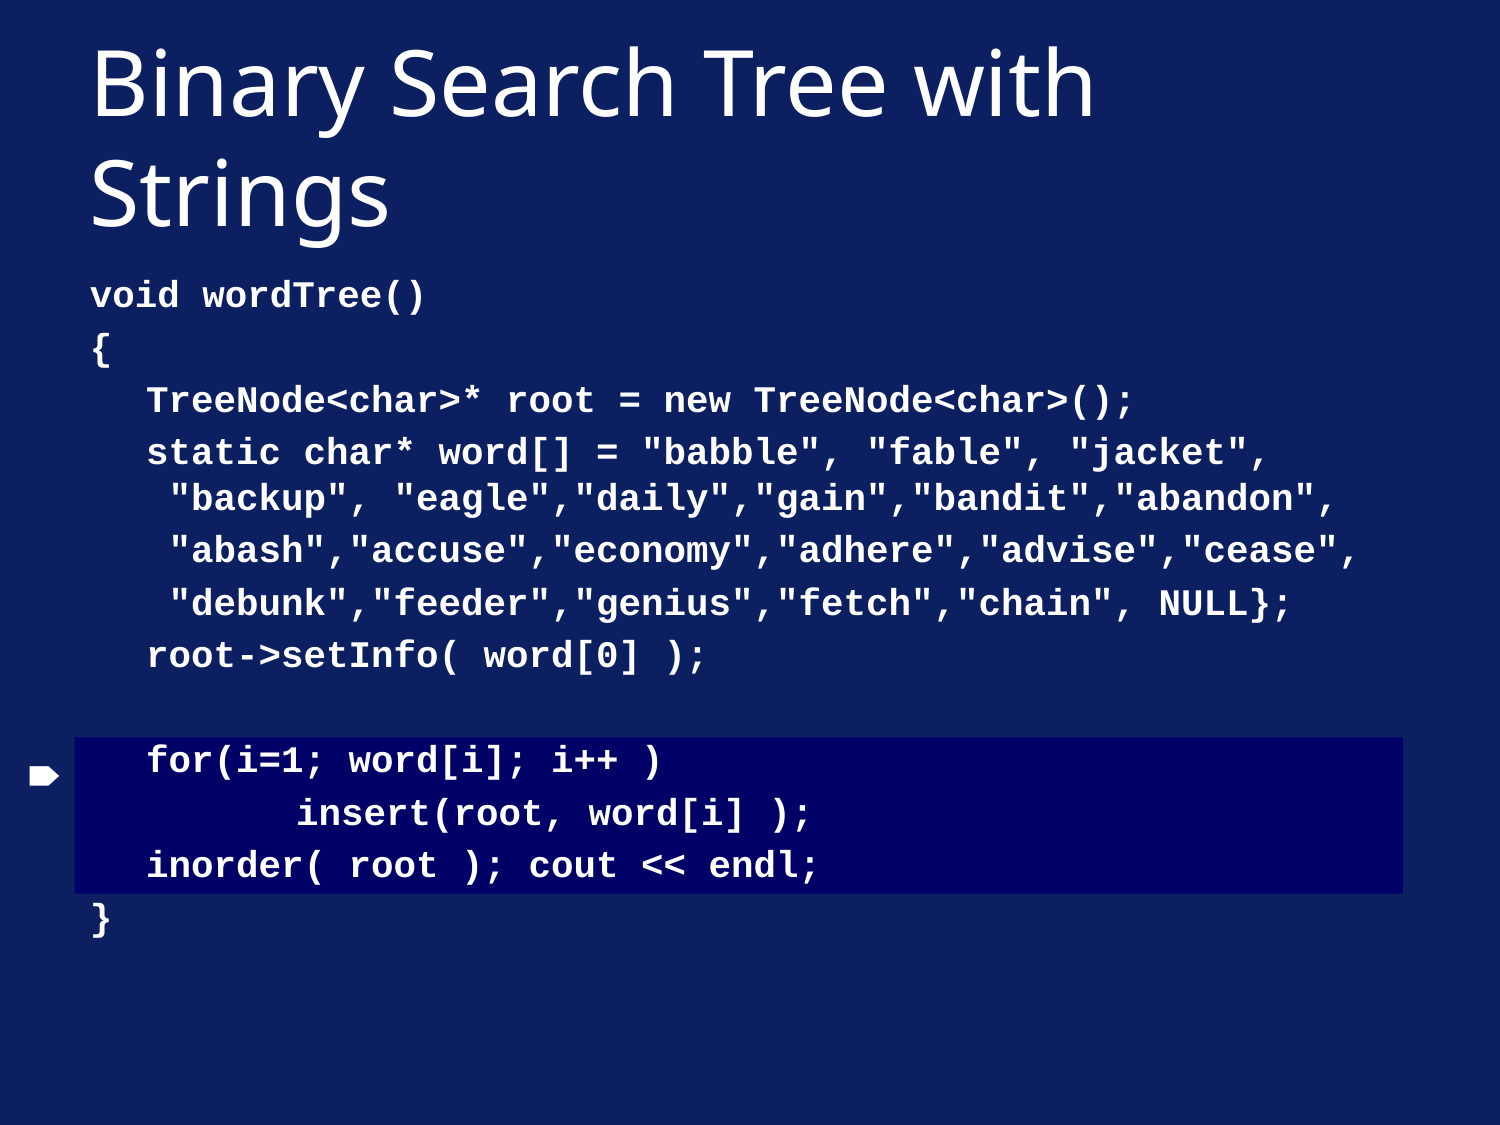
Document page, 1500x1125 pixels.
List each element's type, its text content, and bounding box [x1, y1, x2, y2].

title Binary Search Tree with Strings [74, 59, 1425, 210]
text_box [12, 737, 1404, 894]
list void wordTree() { TreeNode<char>* root = new TreeNode<char>(); static char* word[] = "babble", "fable", "jacket", "backup", "eagle","daily","gain","bandit","abandon", "abash","accuse","economy","adhere","advise","cease", "debunk","feeder","genius","fetch","chain", NULL}; root->setInfo( word[0] ); for(i=1; word[i]; i++ ) insert(root, word[i] ); inorder( root ); cout << endl; } [74, 262, 1425, 1038]
